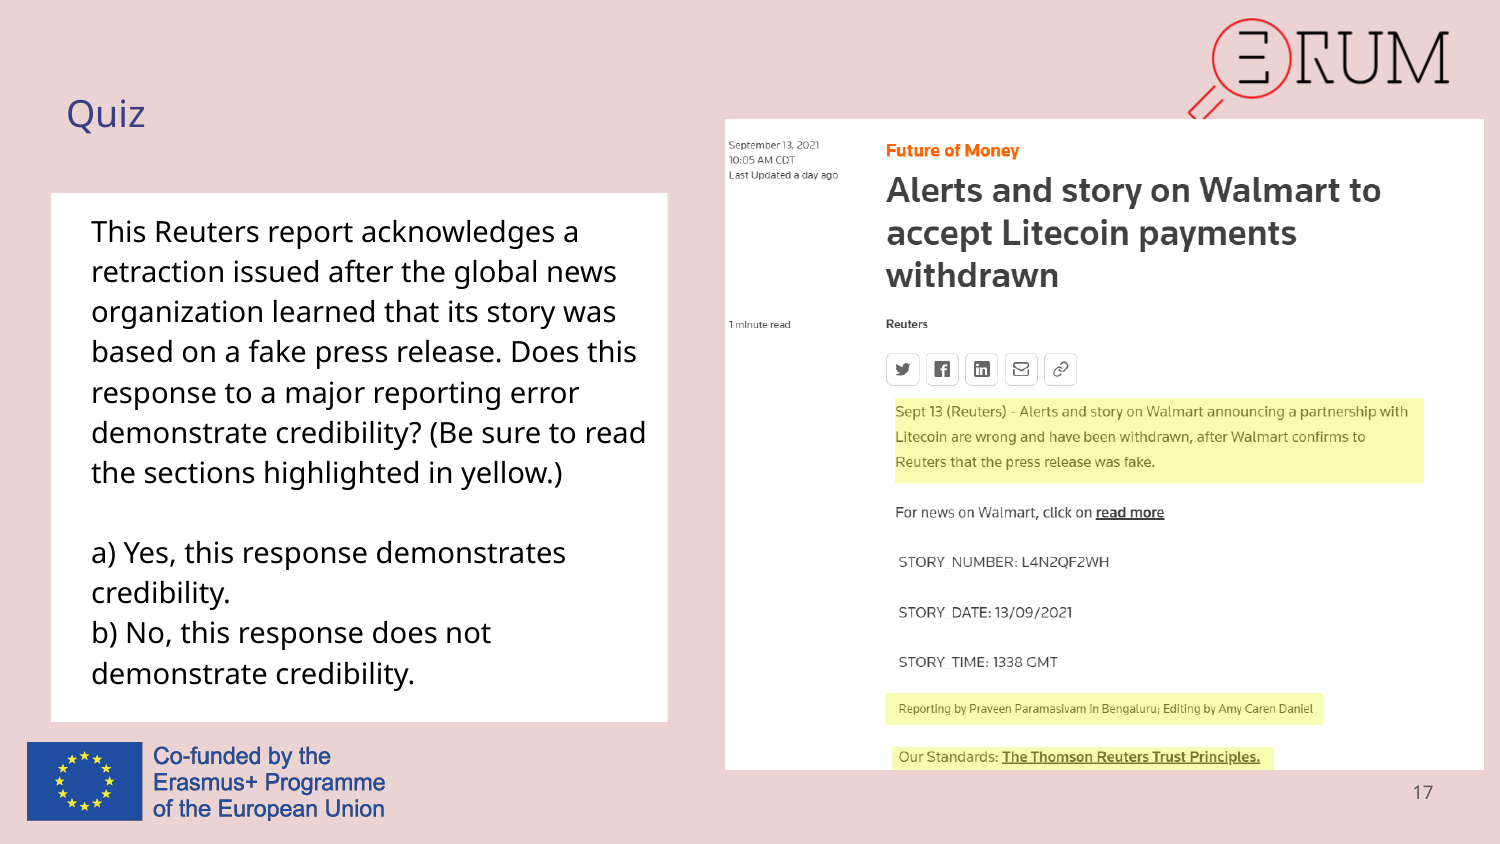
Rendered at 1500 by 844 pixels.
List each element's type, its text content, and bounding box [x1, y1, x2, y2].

picture [725, 0, 1500, 771]
title Quiz [51, 88, 960, 150]
picture [27, 742, 385, 821]
list This Reuters report acknowledges a retraction issued after the global news organization learned that its story was based on a fake press release. Does this response to a major reporting error demonstrate credibility? (Be sure to read the sections highlighted in yellow.) a) Yes, this response demonstrates credibility. b) No, this response does not demonstrate credibility. [51, 193, 668, 722]
slide_number 17 [1358, 779, 1449, 826]
